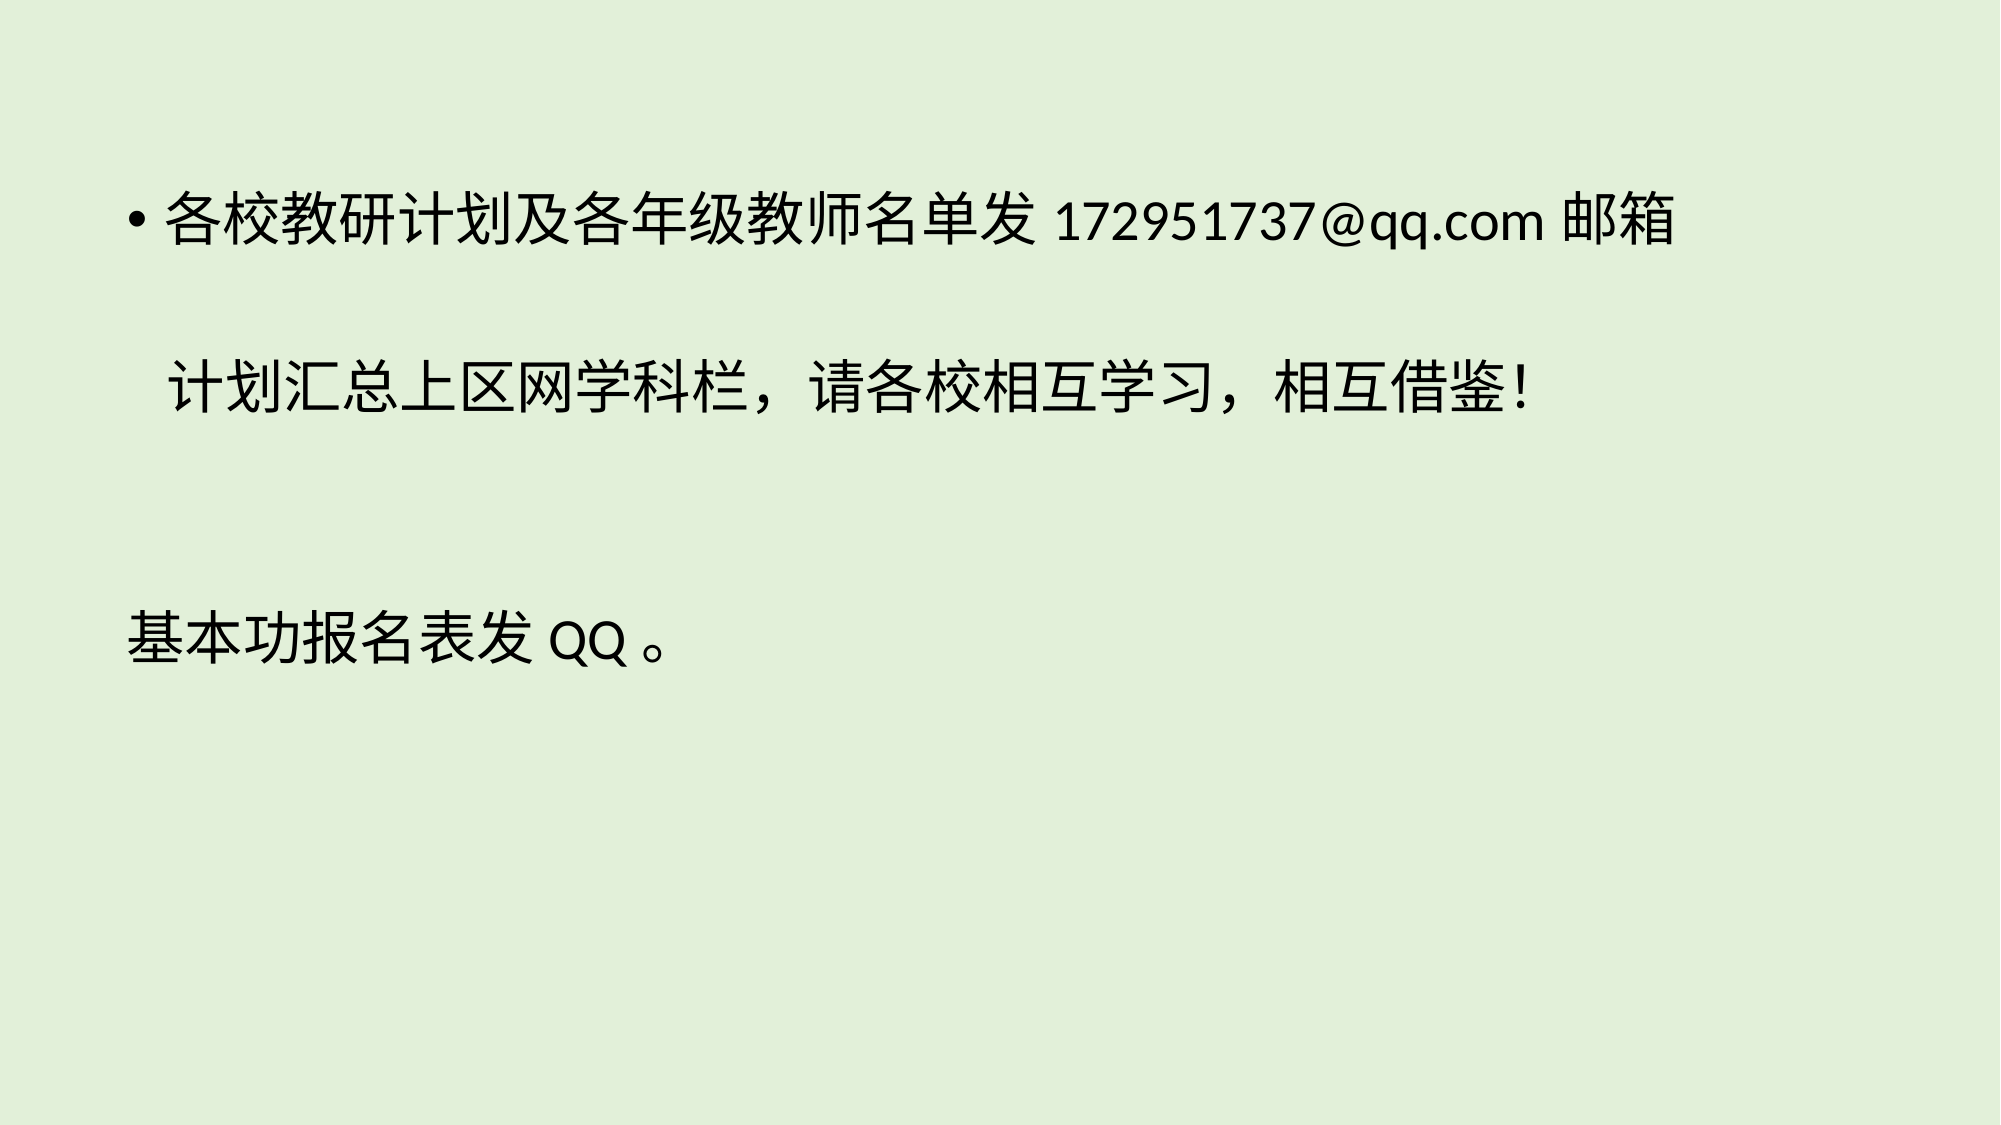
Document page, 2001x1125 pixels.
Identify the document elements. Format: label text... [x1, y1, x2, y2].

list 各校教研计划及各年级教师名单发172951737@qq.com邮箱 计划汇总上区网学科栏，请各校相互学习，相互借鉴！ 基本功报名表发QQ。 [111, 182, 1728, 918]
